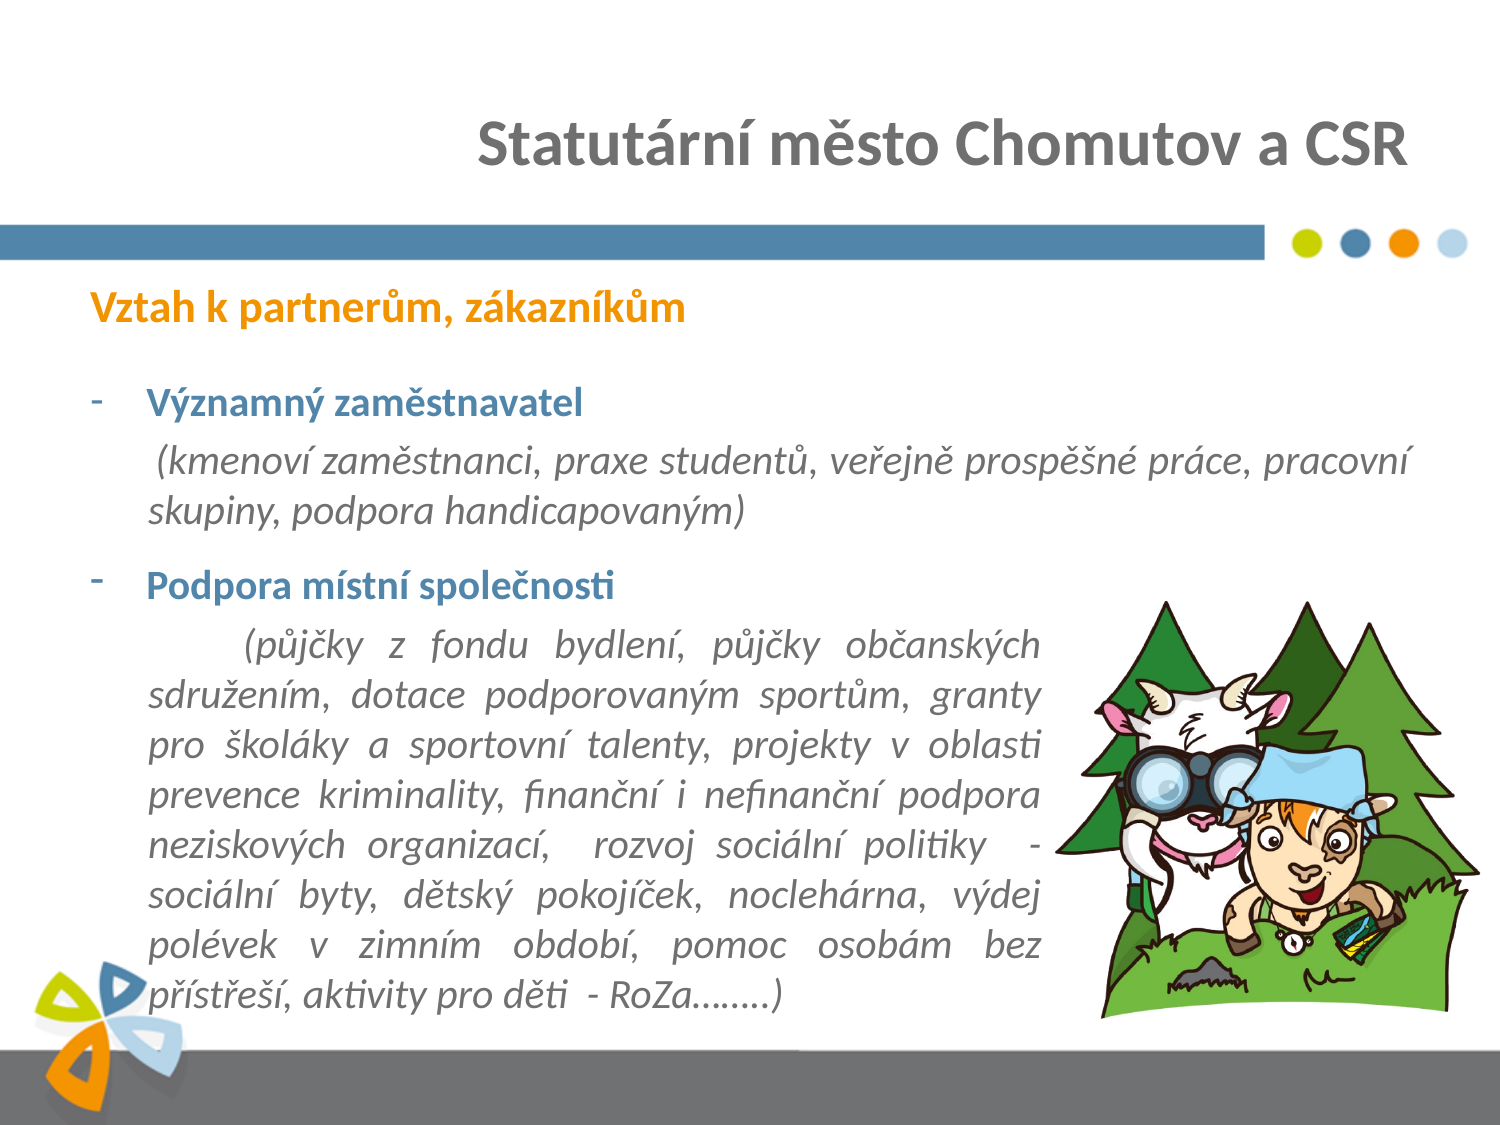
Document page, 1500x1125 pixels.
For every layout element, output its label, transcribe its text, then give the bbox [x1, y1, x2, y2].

picture [0, 0, 1500, 1125]
title Statutární město Chomutov a CSR [75, 45, 1425, 233]
text_box Podpora místní společnosti (půjčky z fondu bydlení, půjčky občanských sdružením, dotace podporovaným sportům, granty pro školáky a sportovní talenty, projekty v oblasti prevence kriminality, finanční i nefinanční podpora neziskových organizací, rozvoj sociální politiky - sociální byty, dětský pokojíček, noclehárna, výdej polévek v zimním období, pomoc osobám bez přístřeší, aktivity pro děti - RoZa……..) [75, 550, 1058, 1125]
list Vztah k partnerům, zákazníkům Významný zaměstnavatel (kmenoví zaměstnanci, praxe studentů, veřejně prospěšné práce, pracovní skupiny, podpora handicapovaným) [75, 268, 1425, 565]
